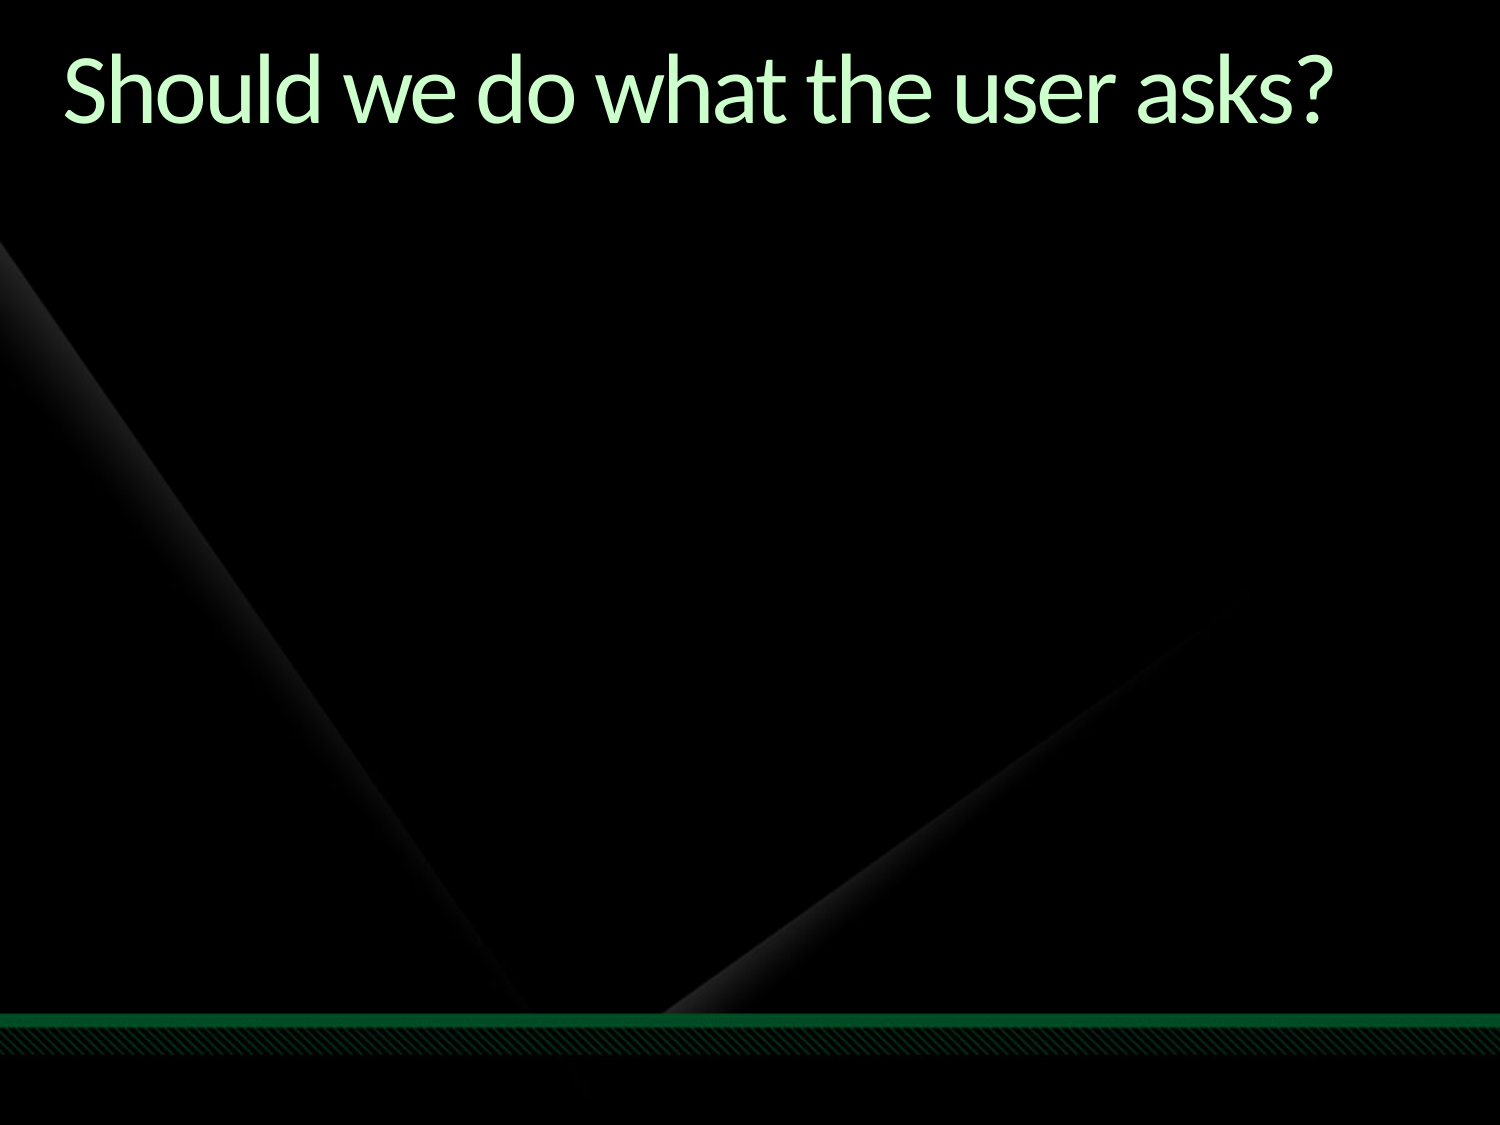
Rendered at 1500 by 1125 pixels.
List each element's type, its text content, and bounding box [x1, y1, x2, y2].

title Should we do what the user asks? [62, 37, 1438, 147]
picture [0, 0, 1500, 1125]
